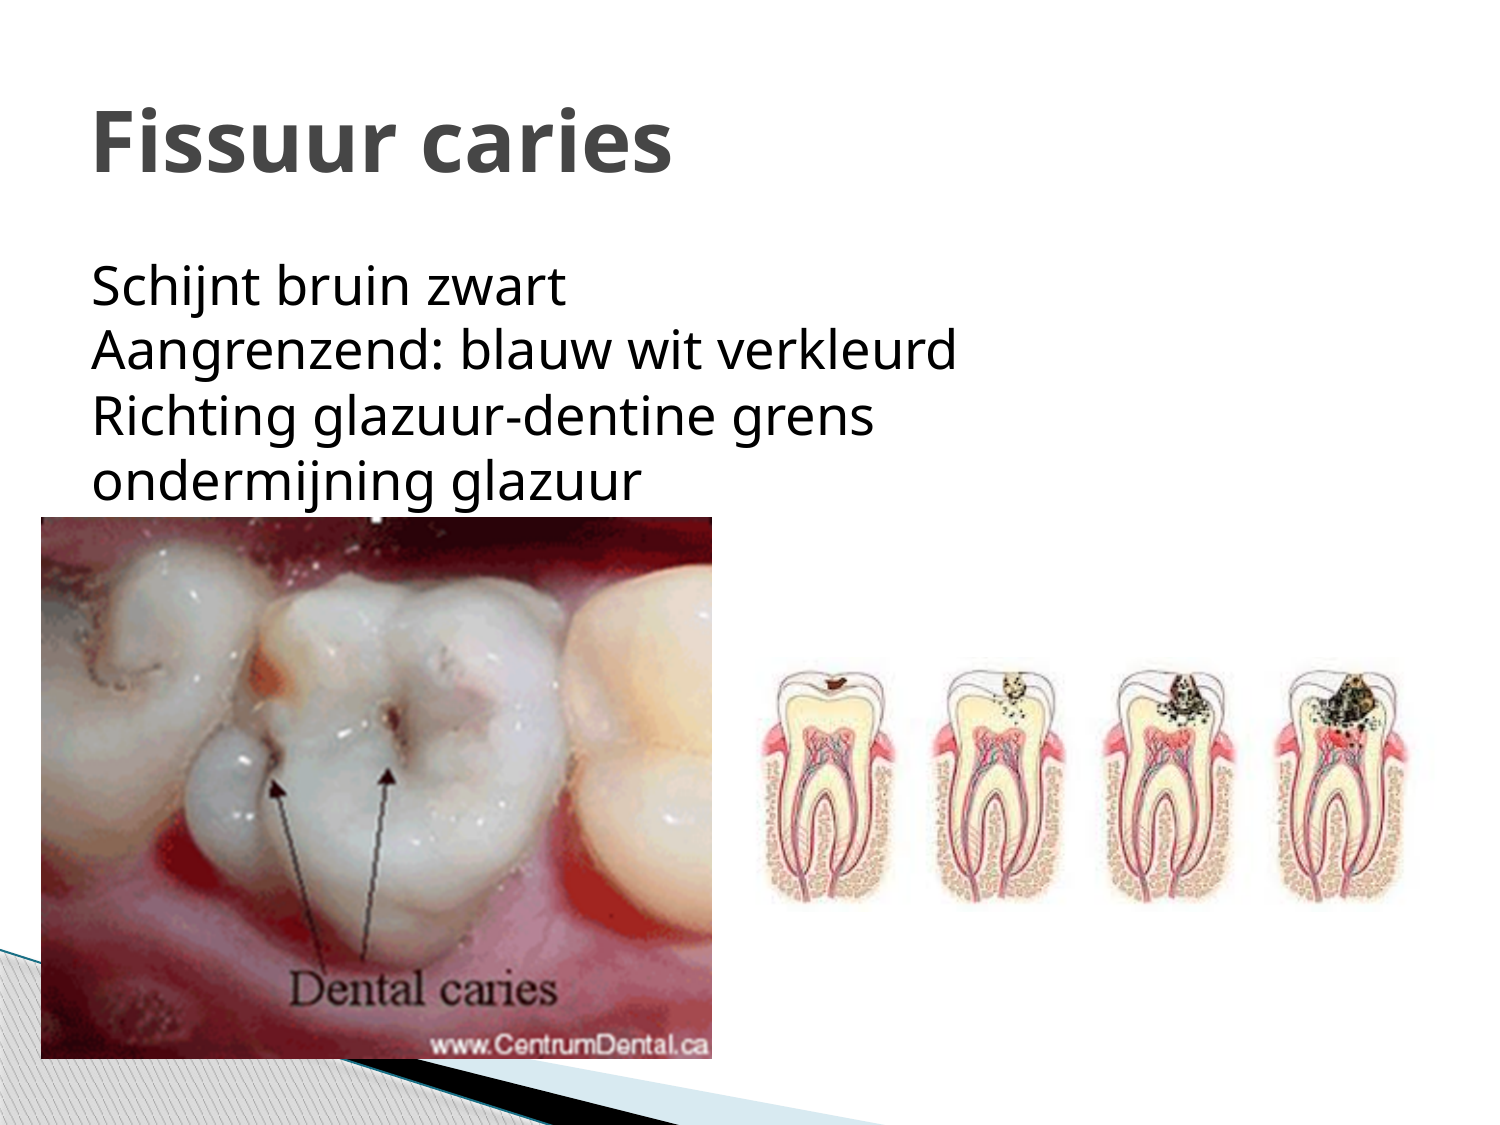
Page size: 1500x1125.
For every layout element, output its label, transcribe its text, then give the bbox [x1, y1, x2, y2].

title Fissuur caries [75, 45, 1425, 233]
picture [726, 657, 1460, 912]
text_box Schijnt bruin zwart Aangrenzend: blauw wit verkleurd Richting glazuur-dentine grens ondermijning glazuur [76, 243, 1460, 583]
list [41, 517, 712, 1059]
